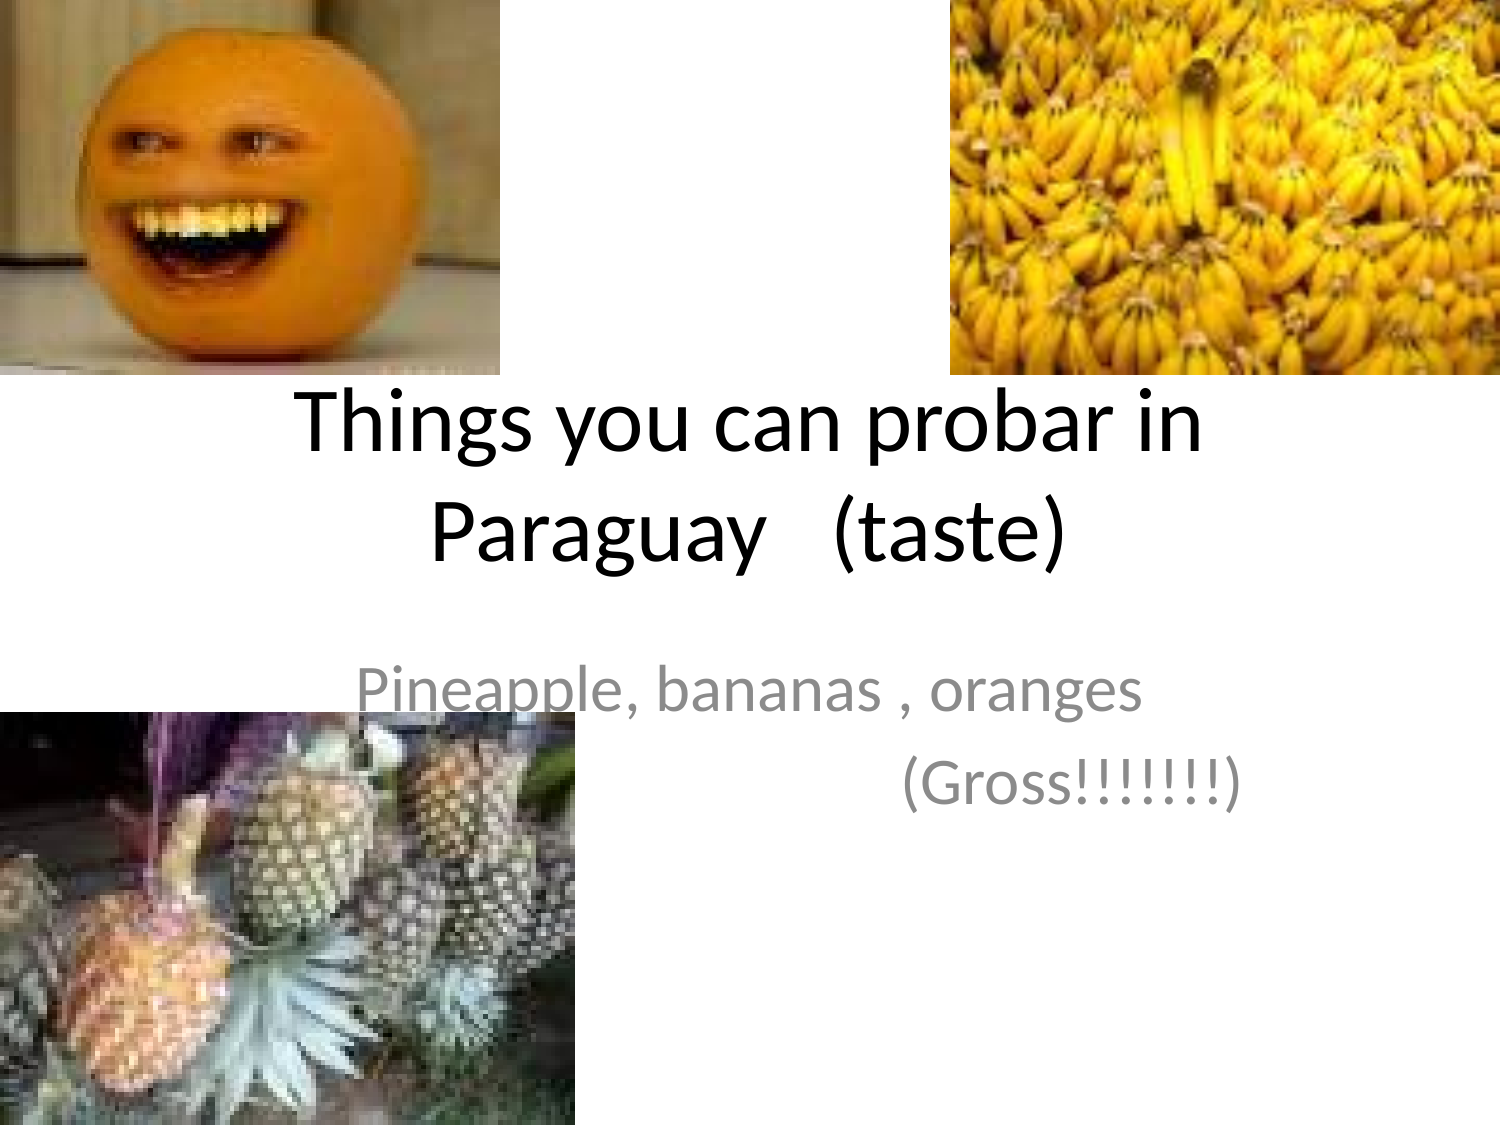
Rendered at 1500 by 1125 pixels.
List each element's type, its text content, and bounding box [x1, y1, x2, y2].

title Things you can probar in Paraguay (taste) [112, 349, 1388, 591]
picture [950, 0, 1500, 376]
picture [0, 0, 501, 376]
subtitle Pineapple, bananas , oranges (Gross!!!!!!!) [225, 637, 1275, 925]
picture [0, 712, 576, 1125]
